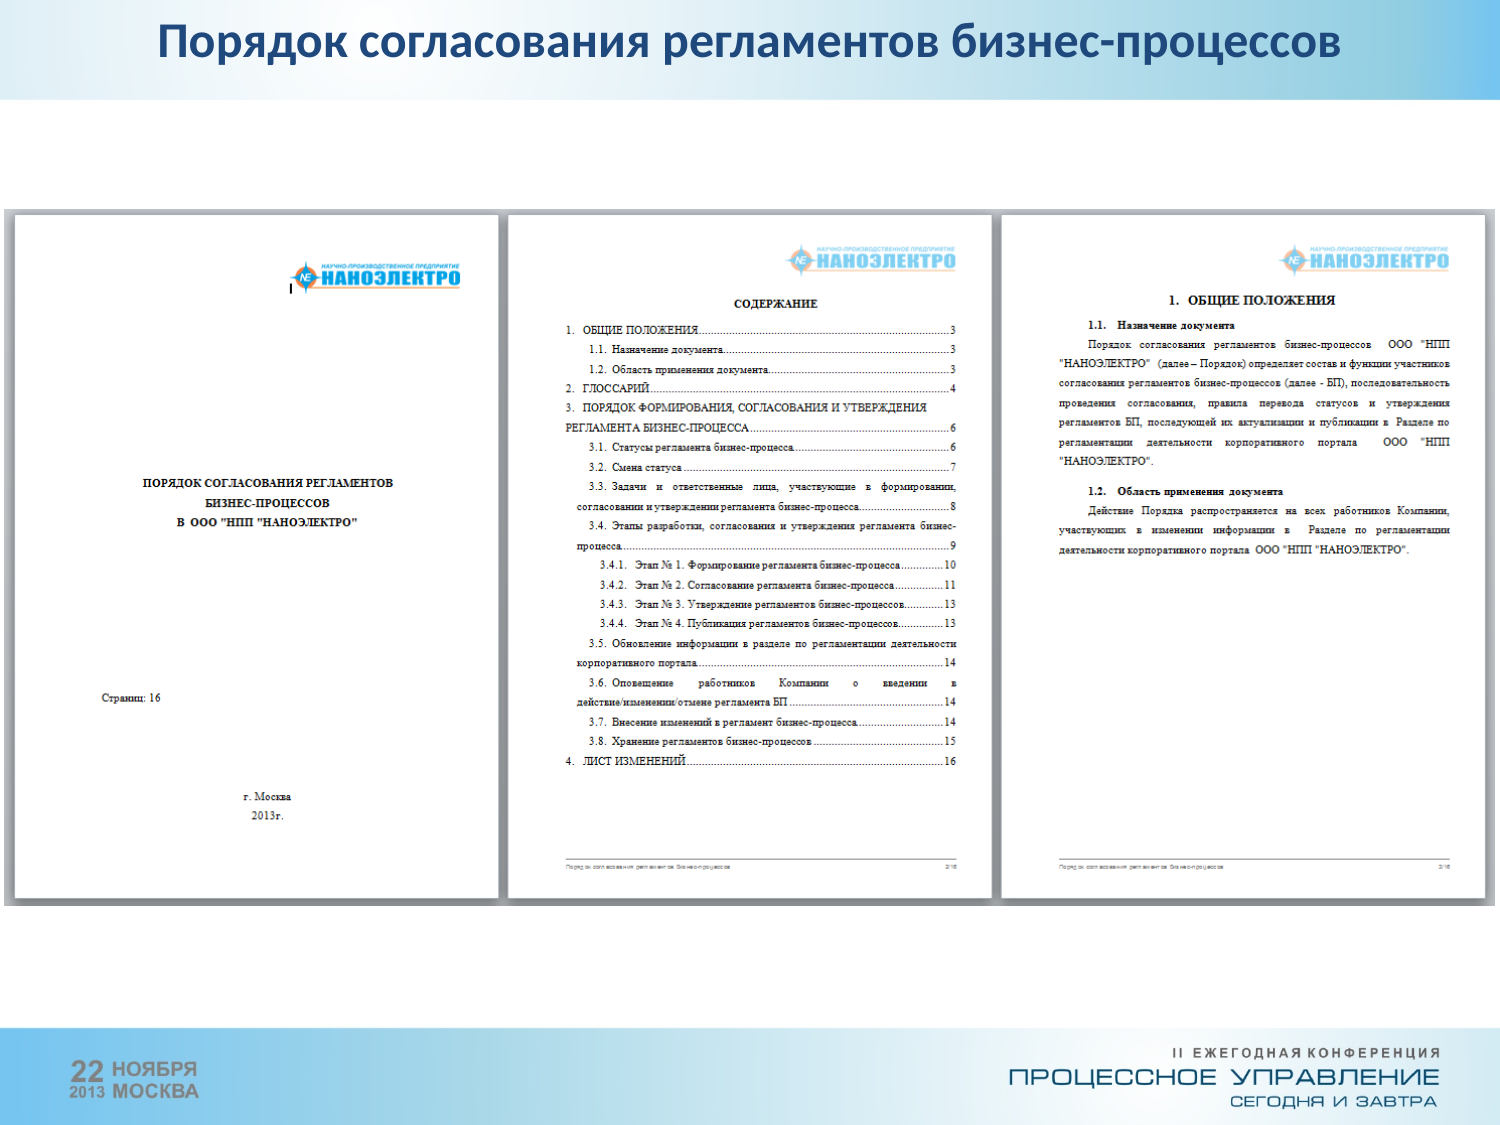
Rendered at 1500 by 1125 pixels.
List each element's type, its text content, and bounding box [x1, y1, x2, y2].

picture [0, 0, 1500, 1125]
list Порядок согласования регламентов бизнес-процессов [29, 0, 1471, 102]
